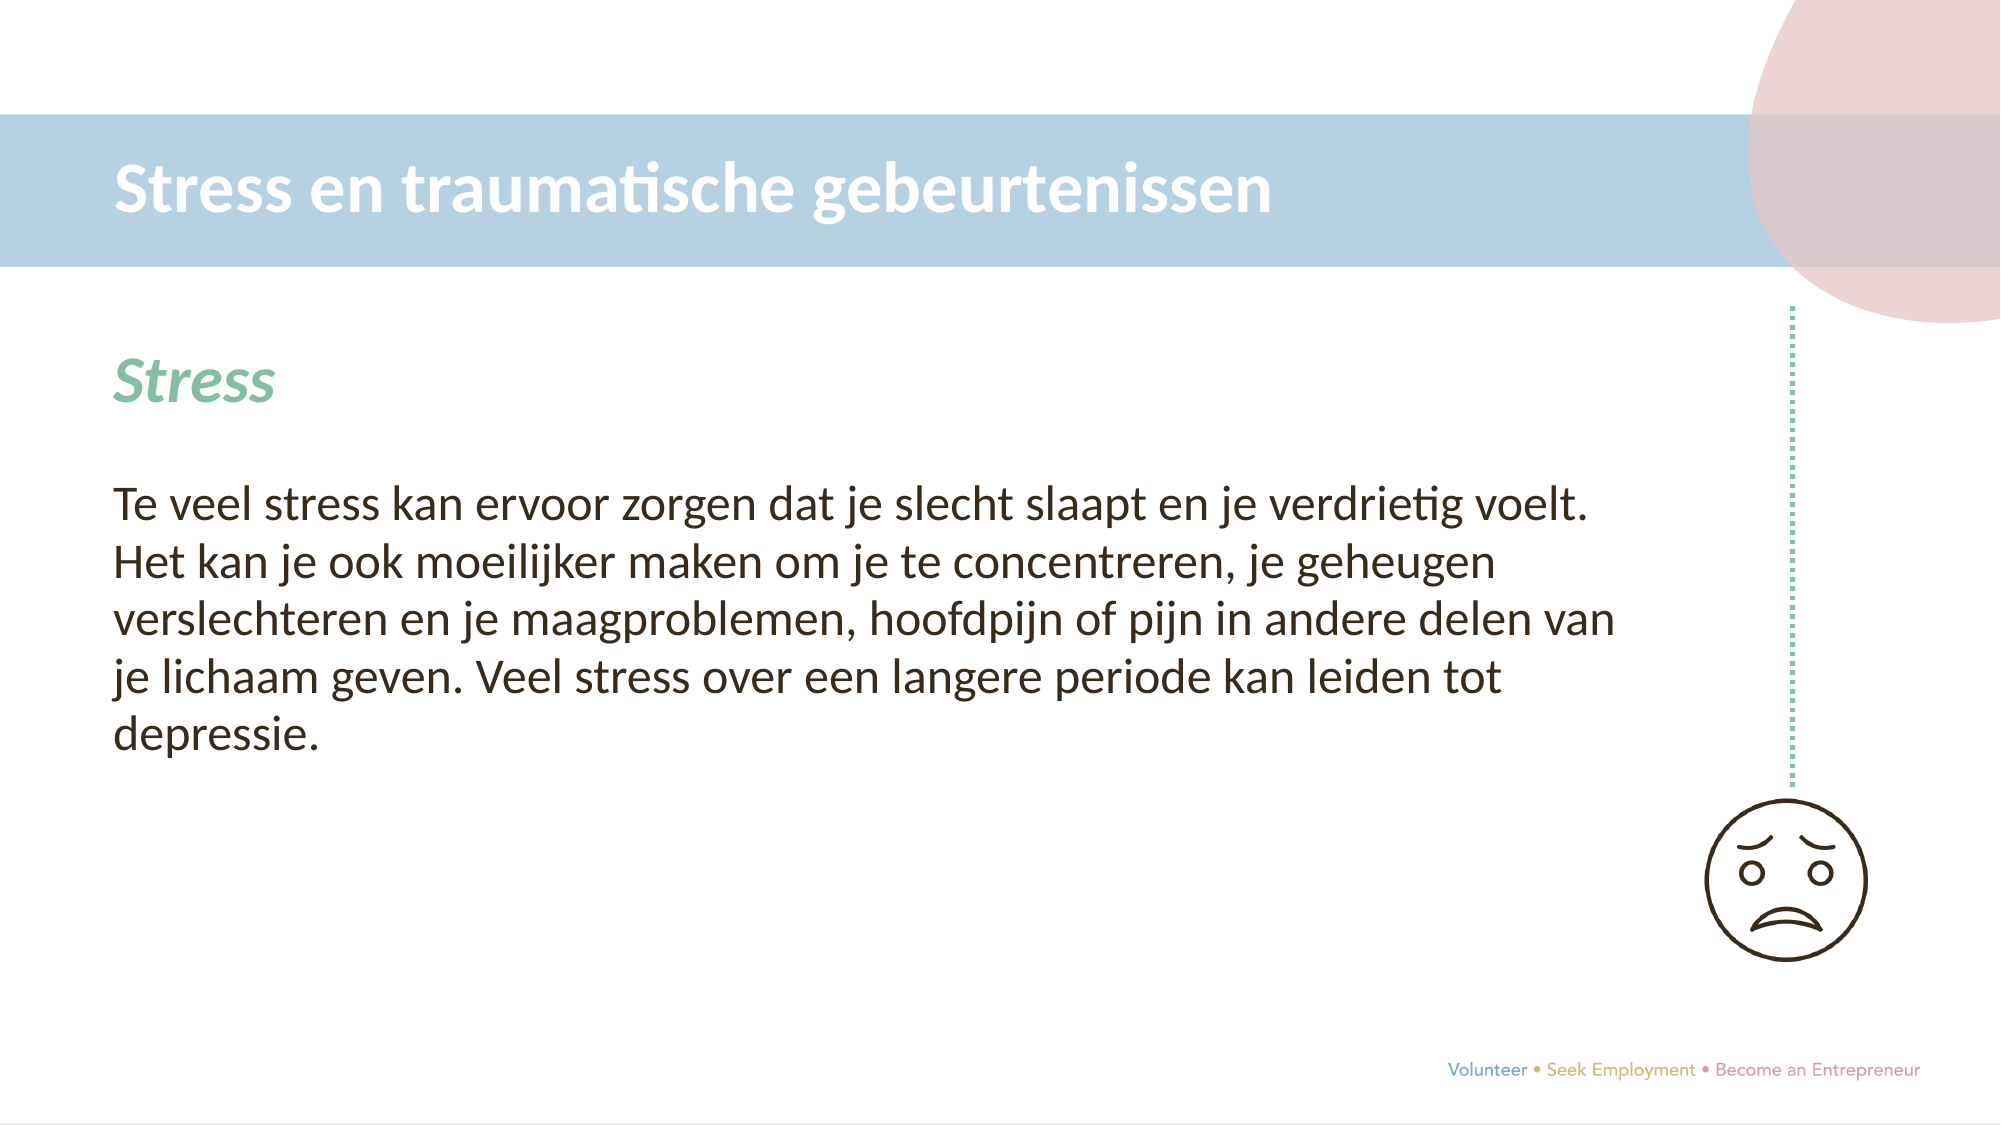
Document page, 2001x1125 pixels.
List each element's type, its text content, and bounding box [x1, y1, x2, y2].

text_box [0, 113, 1792, 268]
picture [1682, 777, 1889, 984]
text_box Stress Te veel stress kan ervoor zorgen dat je slecht slaapt en je verdrietig voelt. Het kan je ook moeilijker maken om je te concentreren, je geheugen verslechteren en je maagproblemen, hoofdpijn of pijn in andere delen van je lichaam geven. Veel stress over een langere periode kan leiden tot depressie. [98, 350, 1637, 975]
text_box [1747, 0, 2000, 323]
picture [1418, 1046, 1971, 1103]
text_box Stress en traumatische gebeurtenissen [99, 147, 1312, 290]
